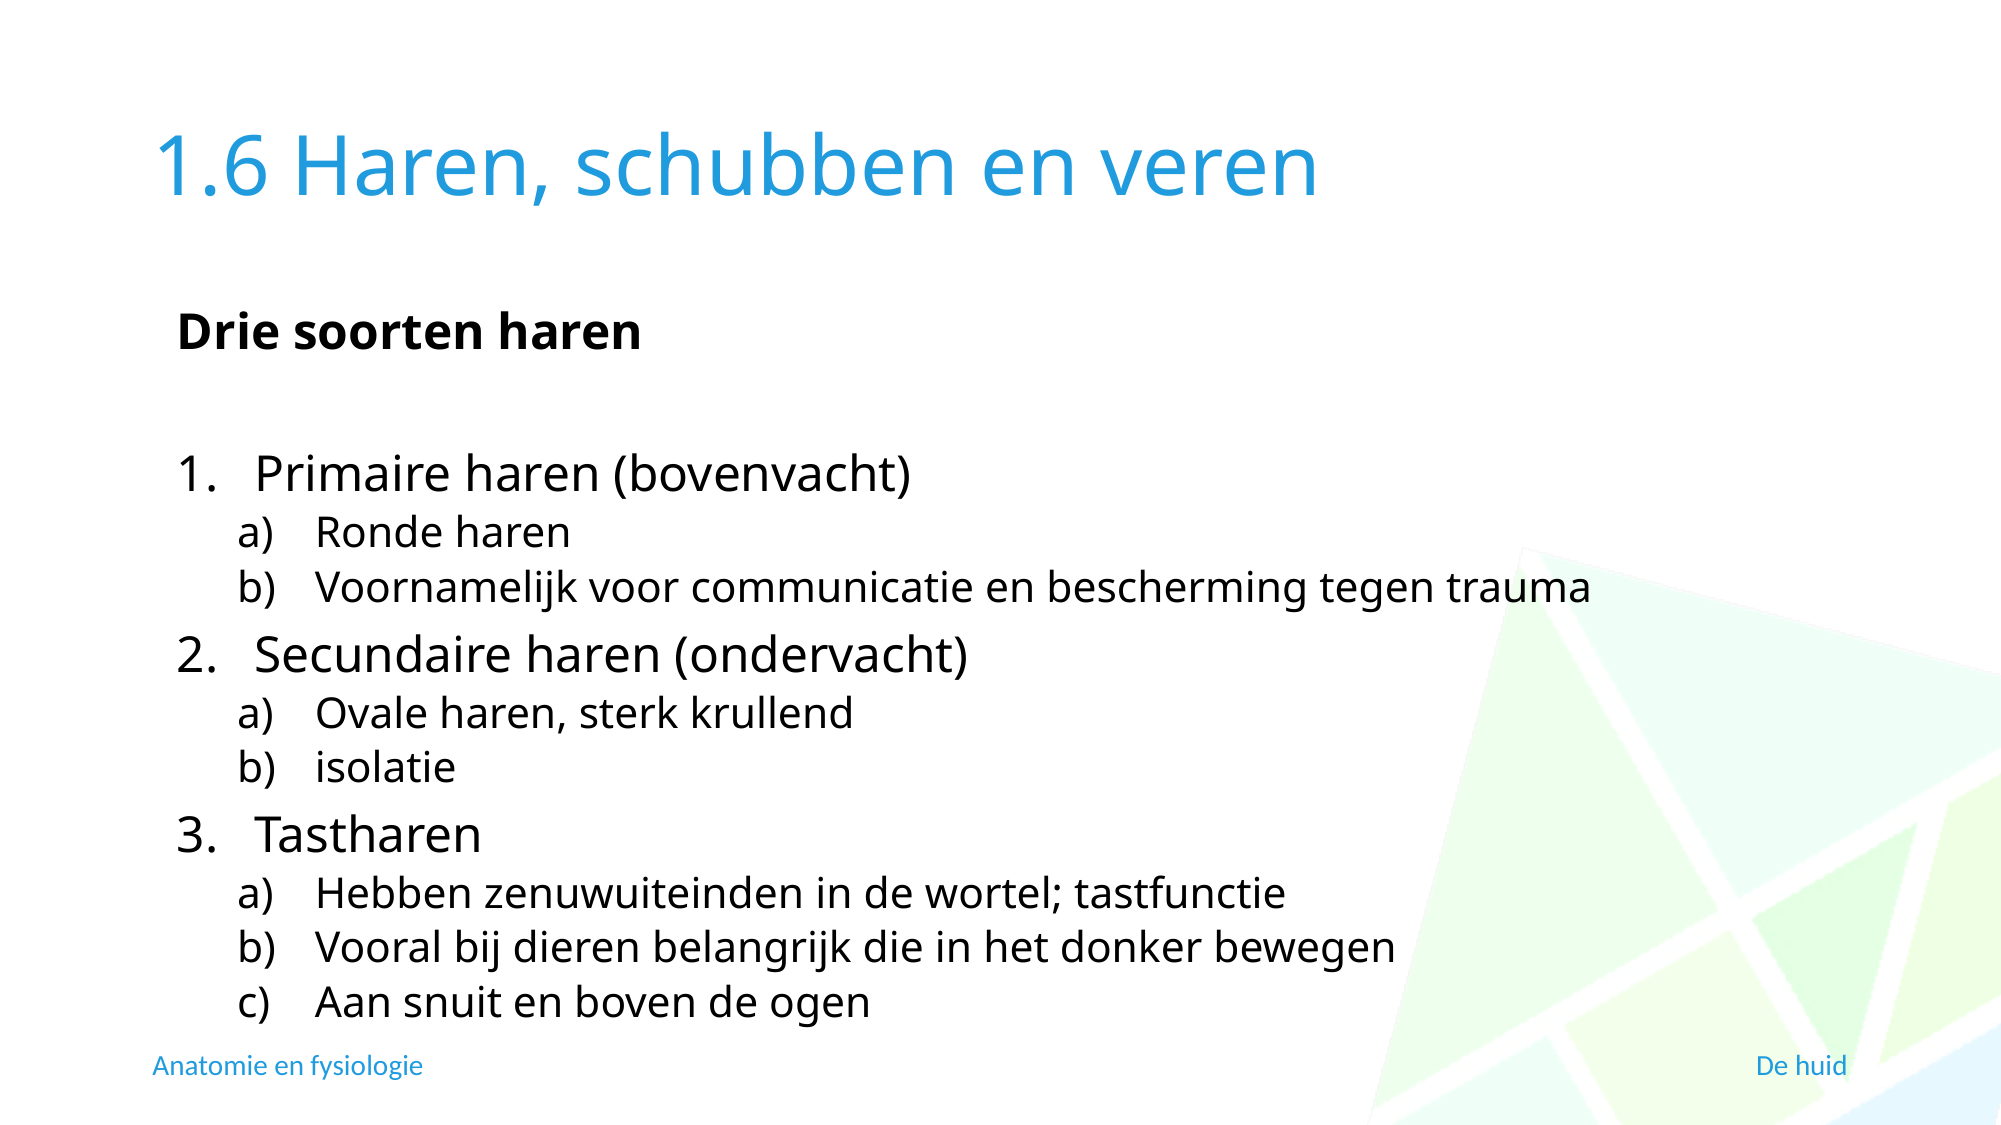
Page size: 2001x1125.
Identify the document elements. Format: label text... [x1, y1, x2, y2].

title 1.6 Haren, schubben en veren [137, 59, 1863, 278]
list Drie soorten haren Primaire haren (bovenvacht) Ronde haren Voornamelijk voor communicatie en bescherming tegen trauma Secundaire haren (ondervacht) Ovale haren, sterk krullend isolatie Tastharen Hebben zenuwuiteinden in de wortel; tastfunctie Vooral bij dieren belangrijk die in het donker bewegen Aan snuit en boven de ogen [161, 299, 1863, 1043]
list Anatomie en fysiologie [137, 1042, 588, 1103]
list De huid [1412, 1042, 1863, 1103]
